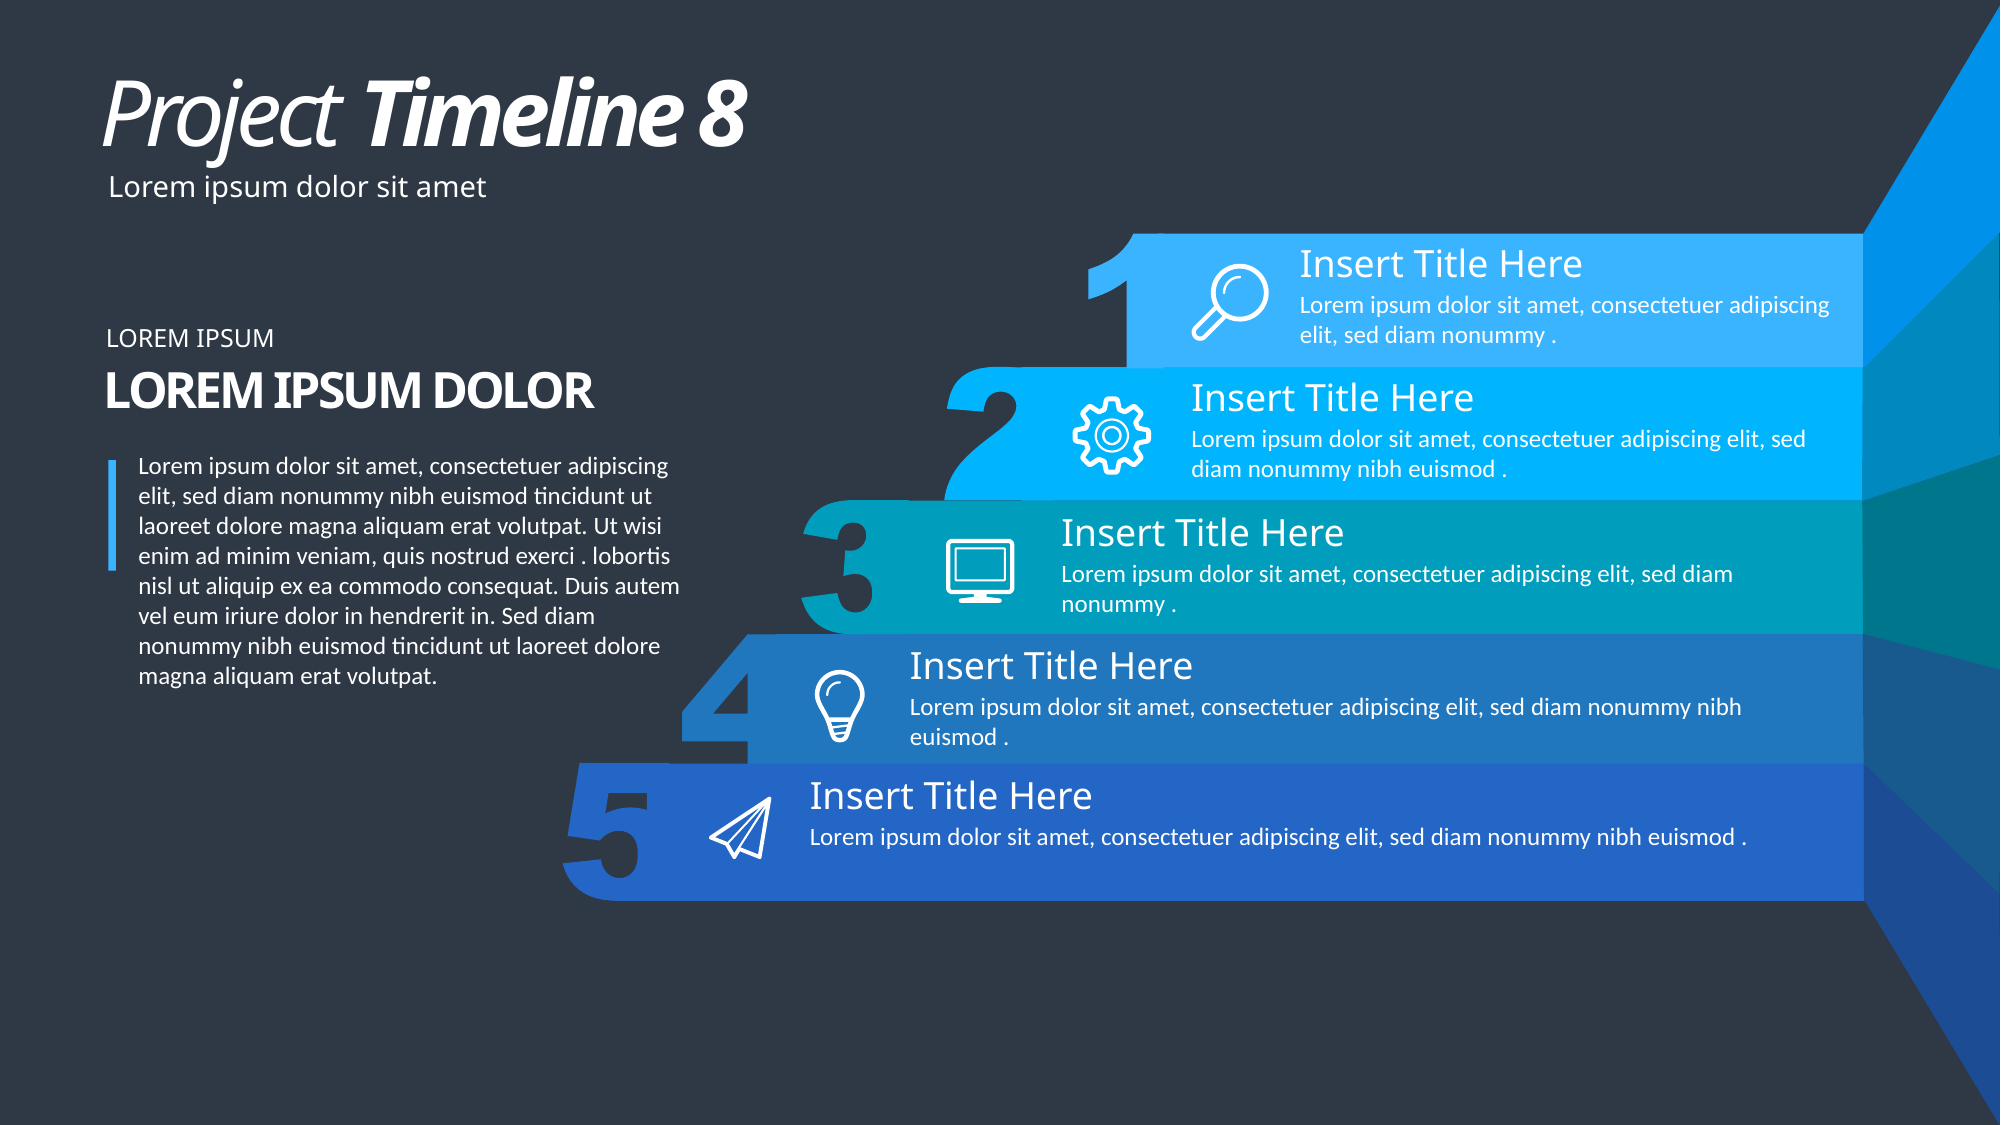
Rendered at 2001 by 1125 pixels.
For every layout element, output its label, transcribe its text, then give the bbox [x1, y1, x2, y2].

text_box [814, 669, 865, 743]
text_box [1285, 232, 1868, 358]
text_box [895, 634, 1850, 760]
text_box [1072, 396, 1152, 475]
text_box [562, 4, 2000, 1125]
text_box [107, 459, 117, 572]
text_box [1176, 366, 1850, 491]
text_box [795, 764, 1811, 859]
text_box LOREM IPSUM DOLOR [89, 342, 562, 443]
text_box Lorem ipsum dolor sit amet, consectetuer adipiscing elit, sed diam nonummy nibh euismod tincidunt ut laoreet dolore magna aliquam erat volutpat. Ut wisi enim ad minim veniam, quis nostrud exerci . lobortis nisl ut aliquip ex ea commodo consequat. Duis autem vel eum iriure dolor in hendrerit in. Sed diam nonummy nibh euismod tincidunt ut laoreet dolore magna aliquam erat volutpat. [123, 442, 562, 727]
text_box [1191, 263, 1269, 341]
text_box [1046, 501, 1850, 626]
text_box Project Timeline 8 [84, 63, 562, 169]
text_box LOREM IPSUM [91, 306, 562, 342]
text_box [946, 538, 1015, 603]
text_box Lorem ipsum dolor sit amet [93, 169, 562, 207]
